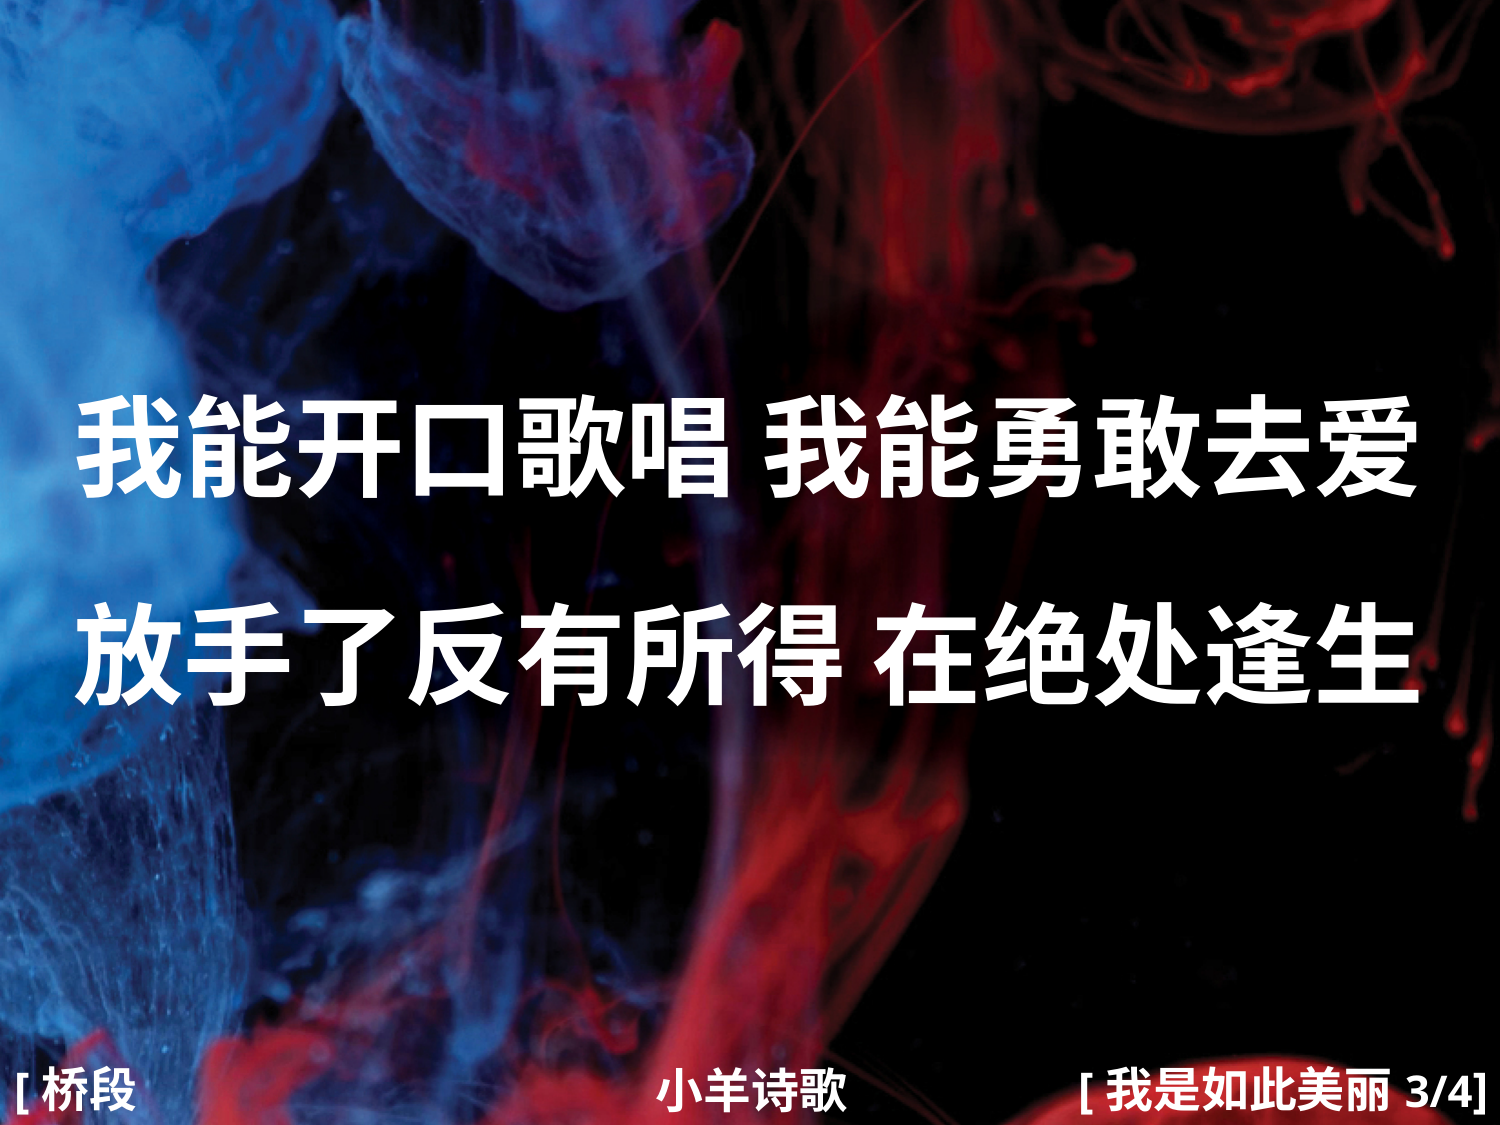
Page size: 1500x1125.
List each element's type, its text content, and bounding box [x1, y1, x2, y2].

text_box [我是如此美丽3/4] [999, 1052, 1500, 1125]
subtitle 小羊诗歌 [205, 1053, 999, 1125]
text_box 我能开口歌唱 我能勇敢去爱 放手了反有所得 在绝处逢生 [0, 371, 1499, 769]
picture [0, 0, 1500, 1053]
text_box [桥段1] [0, 1051, 205, 1125]
